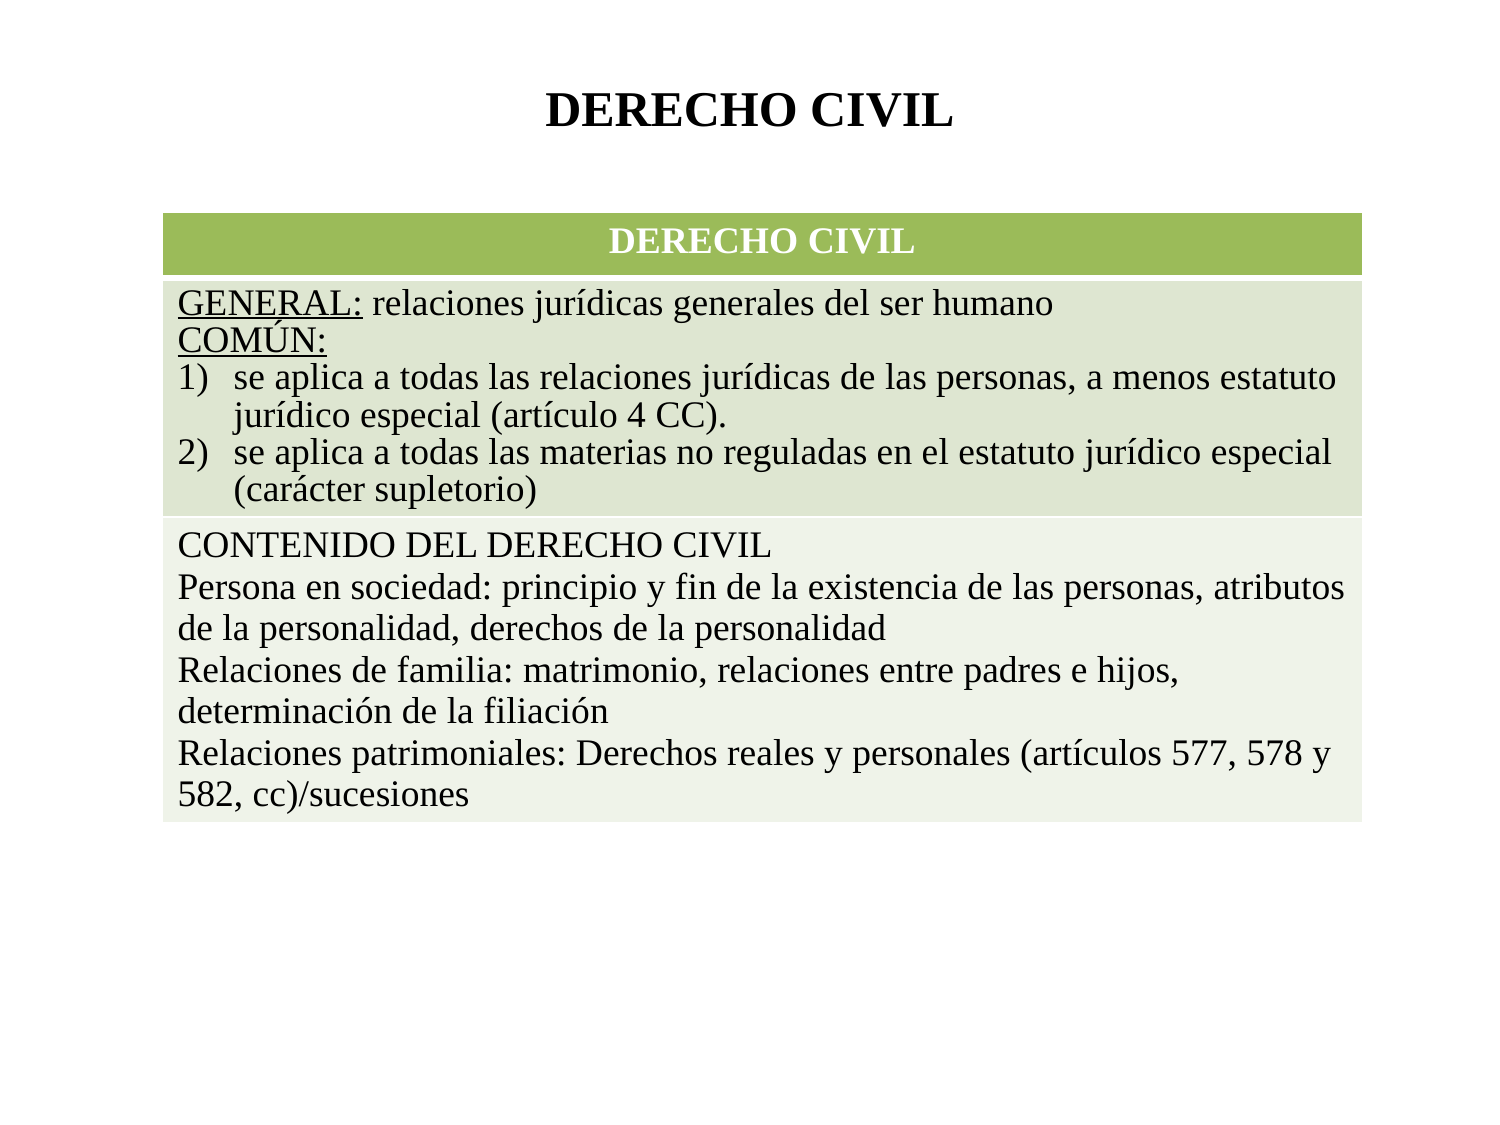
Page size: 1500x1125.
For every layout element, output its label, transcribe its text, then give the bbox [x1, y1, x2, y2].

table_cell CONTENIDO DEL DERECHO CIVIL Persona en sociedad: principio y fin de la existencia de las personas, atributos de la personalidad, derechos de la personalidad Relaciones de familia: matrimonio, relaciones entre padres e hijos, determinación de la filiación Relaciones patrimoniales: Derechos reales y personales (artículos 577, 578 y 582, cc)/sucesiones [163, 518, 1362, 822]
table_cell GENERAL: relaciones jurídicas generales del ser humano COMÚN: se aplica a todas las relaciones jurídicas de las personas, a menos estatuto jurídico especial (artículo 4 CC). se aplica a todas las materias no reguladas en el estatuto jurídico especial (carácter supletorio) [163, 281, 1362, 516]
table_header DERECHO CIVIL [163, 213, 1362, 275]
title DERECHO CIVIL [112, 50, 1388, 163]
